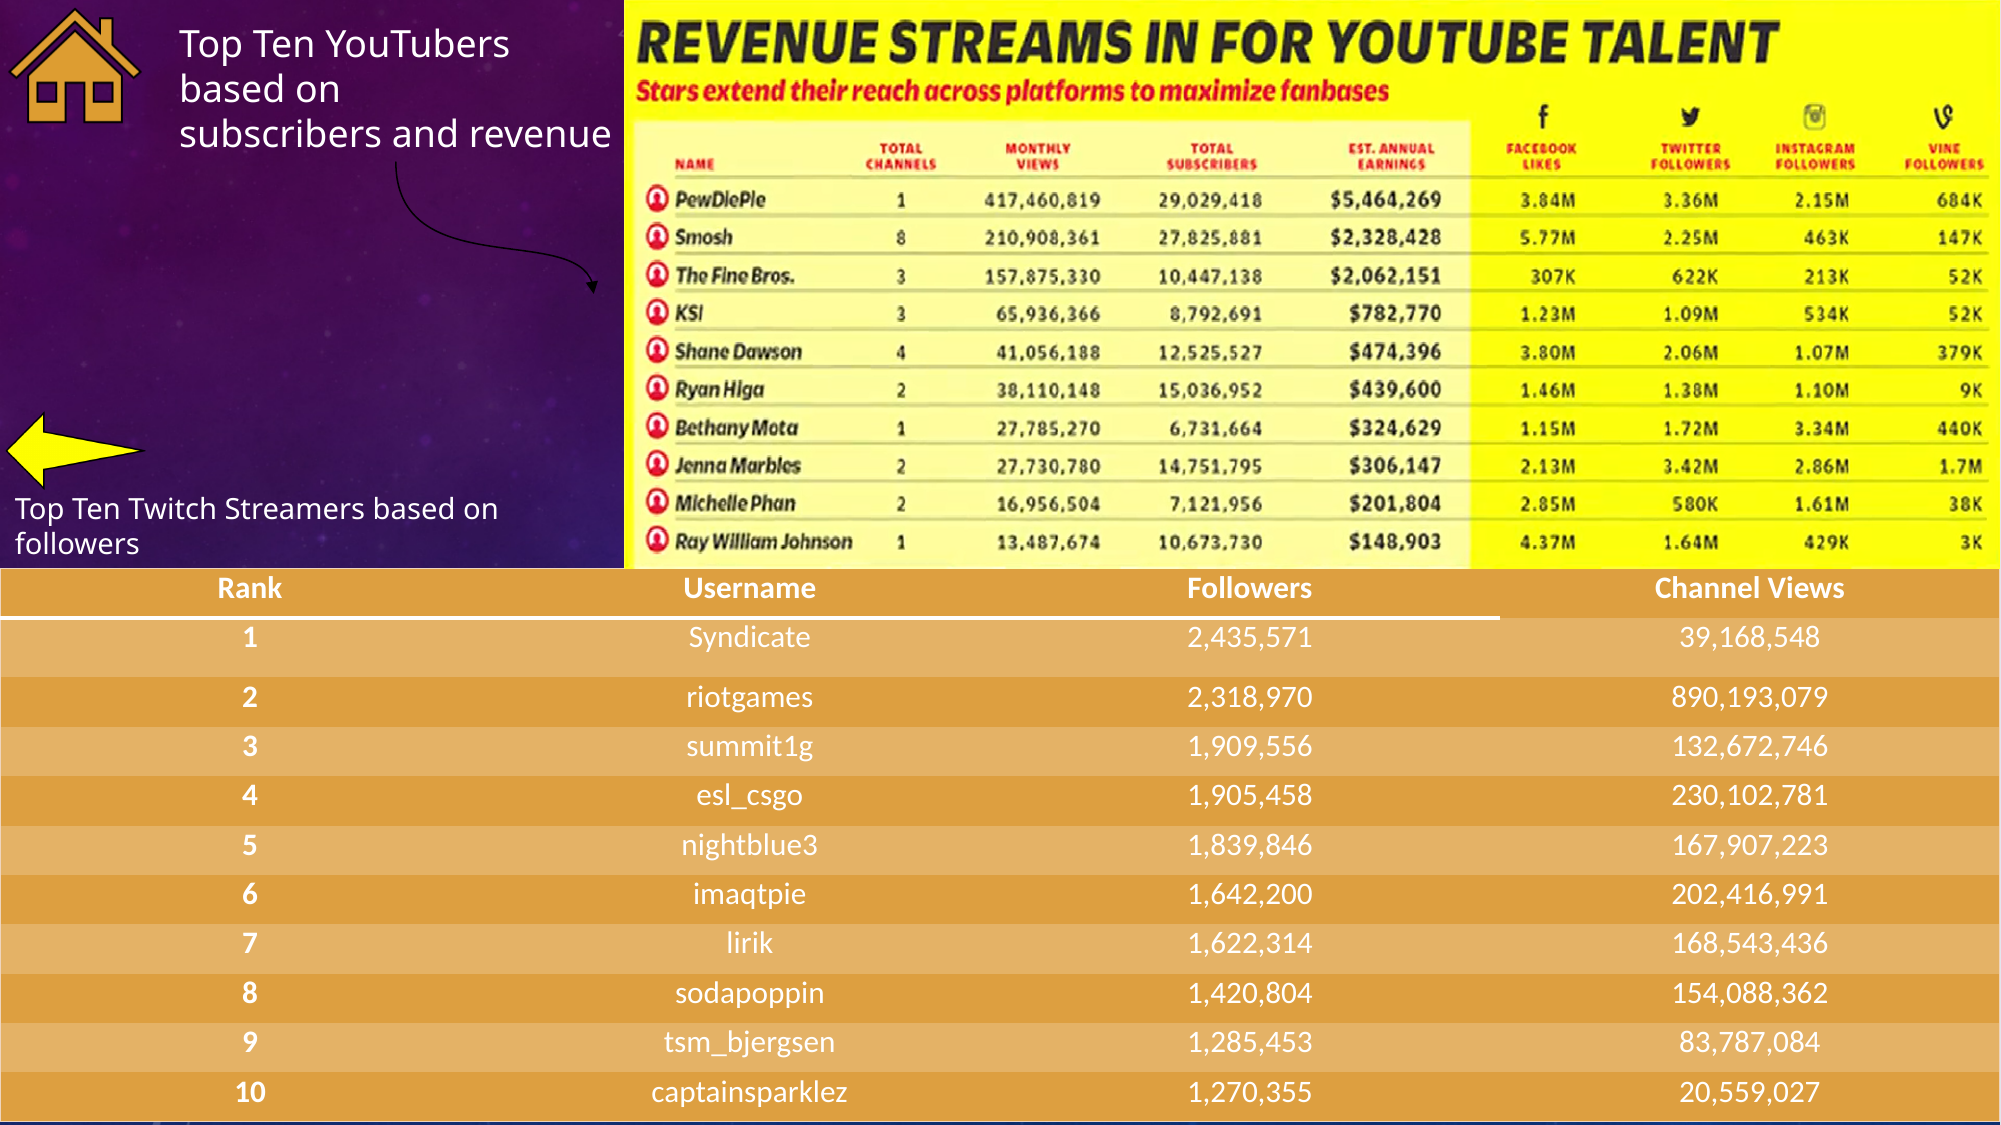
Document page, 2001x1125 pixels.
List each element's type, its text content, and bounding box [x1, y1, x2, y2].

table_cell 39,168,548 [1500, 618, 1999, 677]
table_cell 3 [1, 727, 500, 776]
table_header Channel Views [1500, 579, 1999, 618]
table_cell 1,622,314 [1000, 924, 1500, 974]
table_cell esl_csgo [500, 776, 1000, 826]
table_header Rank [1, 569, 500, 616]
table_cell 9 [1, 1023, 500, 1072]
table_cell 1,270,355 [1000, 1072, 1500, 1121]
table_cell 8 [1, 974, 500, 1023]
table_cell 6 [1, 875, 500, 924]
table_cell 890,193,079 [1500, 677, 1999, 727]
table_cell 1,909,556 [1000, 727, 1500, 776]
table_header Username [500, 569, 1000, 616]
table_cell 202,416,991 [1500, 875, 1999, 924]
table_cell 1,420,804 [1000, 974, 1500, 1023]
table_cell 1,285,453 [1000, 1023, 1500, 1072]
table_cell riotgames [500, 677, 1000, 727]
table_cell 1,905,458 [1000, 776, 1500, 826]
table_cell 2,435,571 [1000, 620, 1500, 677]
picture [0, 0, 2001, 1125]
table_cell 167,907,223 [1500, 826, 1999, 875]
table_cell 2 [1, 677, 500, 727]
table_cell sodapoppin [500, 974, 1000, 1023]
table_header Followers [1000, 580, 1500, 616]
table_cell 7 [1, 924, 500, 974]
table_cell Syndicate [500, 620, 1000, 677]
table_cell 10 [1, 1072, 500, 1121]
table_cell 2,318,970 [1000, 677, 1500, 727]
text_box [429, 129, 561, 328]
text_box Top Ten YouTubers based on subscribers and revenue [164, 12, 618, 162]
table_cell imaqtpie [500, 875, 1000, 924]
table_cell lirik [500, 924, 1000, 974]
table_cell 132,672,746 [1500, 727, 1999, 776]
table_cell 1,642,200 [1000, 875, 1500, 924]
text_box Top Ten Twitch Streamers based on followers [0, 482, 618, 568]
table_cell nightblue3 [500, 826, 1000, 875]
table_cell 83,787,084 [1500, 1023, 1999, 1072]
table_cell 1 [1, 620, 500, 677]
table_cell 1,839,846 [1000, 826, 1500, 875]
table_cell 5 [1, 826, 500, 875]
table_cell tsm_bjergsen [500, 1023, 1000, 1072]
table_cell 4 [1, 776, 500, 826]
table_cell 230,102,781 [1500, 776, 1999, 826]
table_cell 154,088,362 [1500, 974, 1999, 1023]
table_cell summit1g [500, 727, 1000, 776]
table_cell 20,559,027 [1500, 1072, 1999, 1121]
table_cell 168,543,436 [1500, 924, 1999, 974]
table_cell captainsparklez [500, 1072, 1000, 1121]
